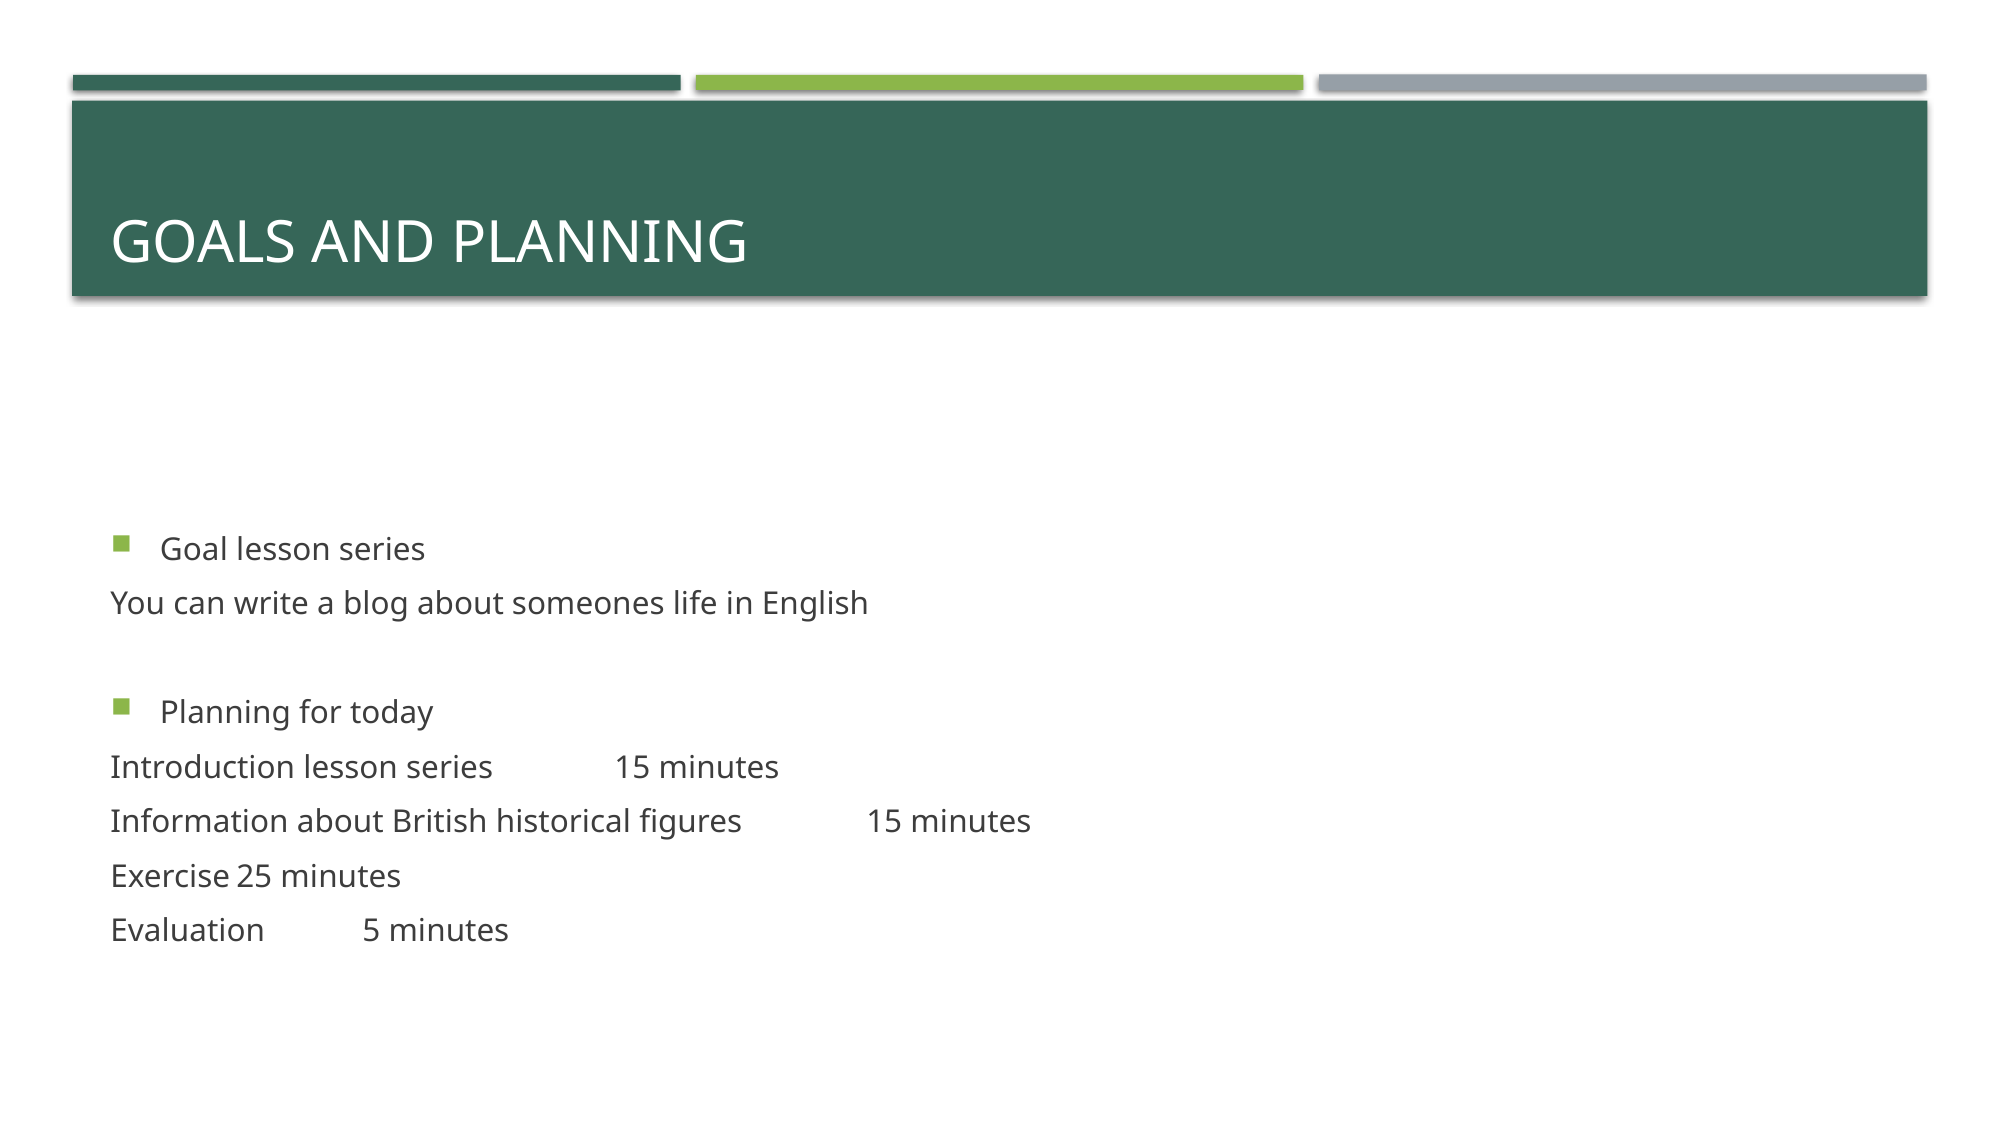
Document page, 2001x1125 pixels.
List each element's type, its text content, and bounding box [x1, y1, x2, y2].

list Goal lesson series You can write a blog about someones life in English Planning for today Introduction lesson series 15 minutes Information about British historical figures 15 minutes Exercise 25 minutes Evaluation 5 minutes [95, 357, 1905, 962]
title Goals and planning [95, 115, 1905, 282]
